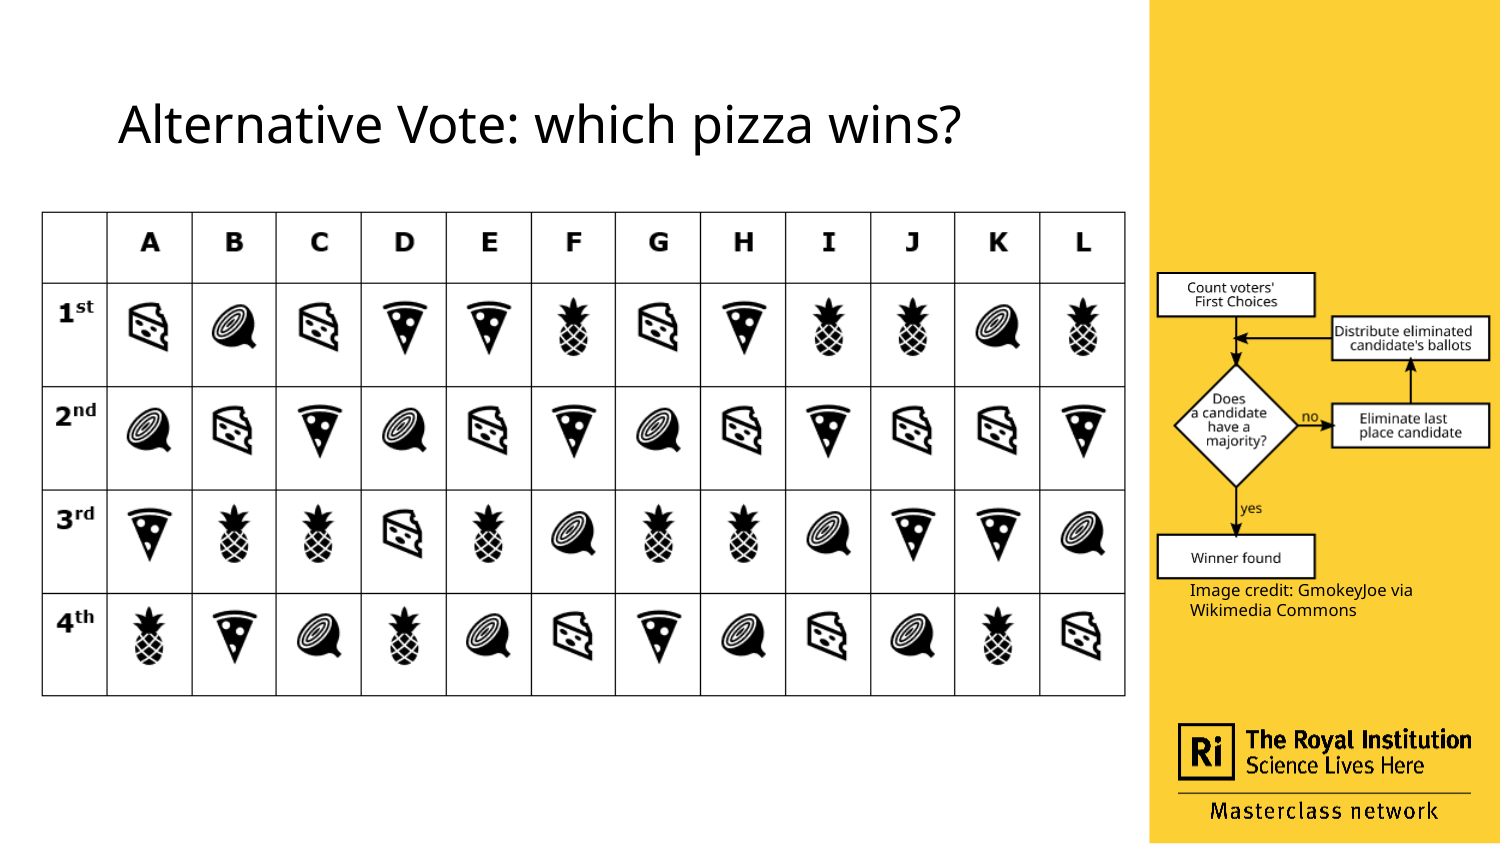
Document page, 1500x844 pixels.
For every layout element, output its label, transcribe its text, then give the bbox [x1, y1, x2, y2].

picture [1149, 702, 1500, 844]
text_box Image credit: GmokeyJoe via Wikimedia Commons [1175, 587, 1463, 627]
title Alternative Vote: which pizza wins? [103, 44, 1397, 208]
picture [37, 207, 1128, 700]
picture [1149, 272, 1500, 587]
